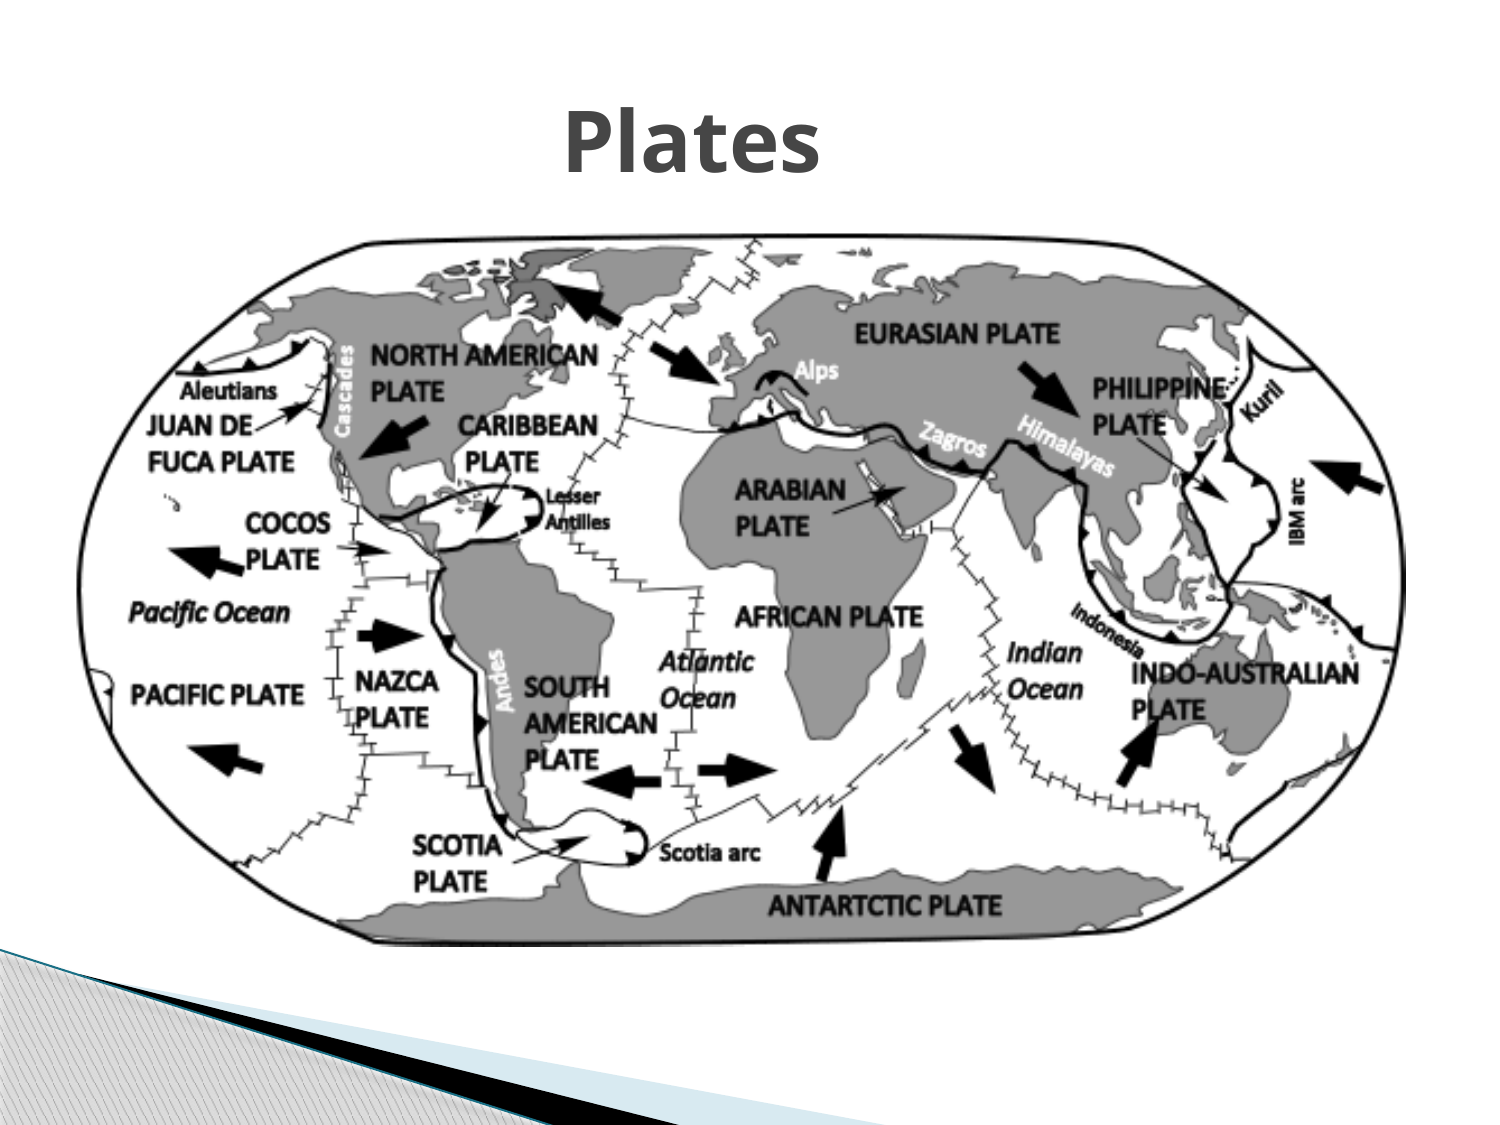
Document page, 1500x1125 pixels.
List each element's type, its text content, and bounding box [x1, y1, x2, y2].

picture [74, 232, 1406, 948]
title Plates [546, 45, 1425, 233]
